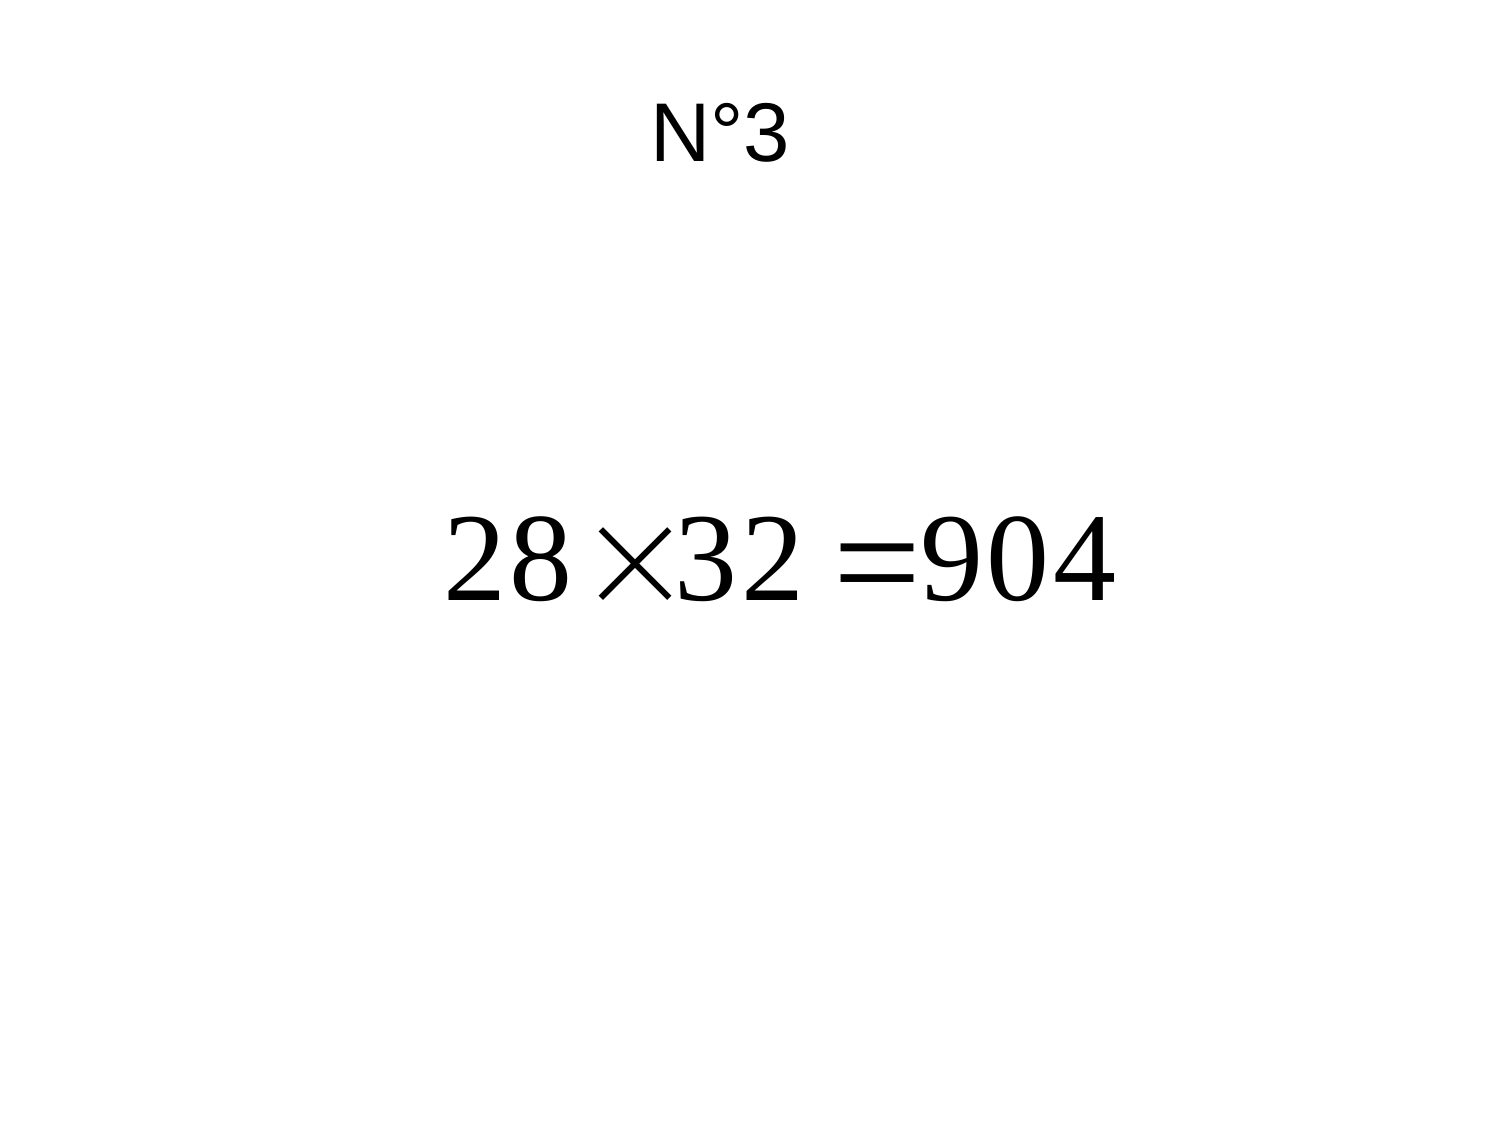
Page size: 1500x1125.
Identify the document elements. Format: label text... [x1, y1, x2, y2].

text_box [421, 485, 1132, 635]
text_box N°3 [374, 70, 1067, 186]
